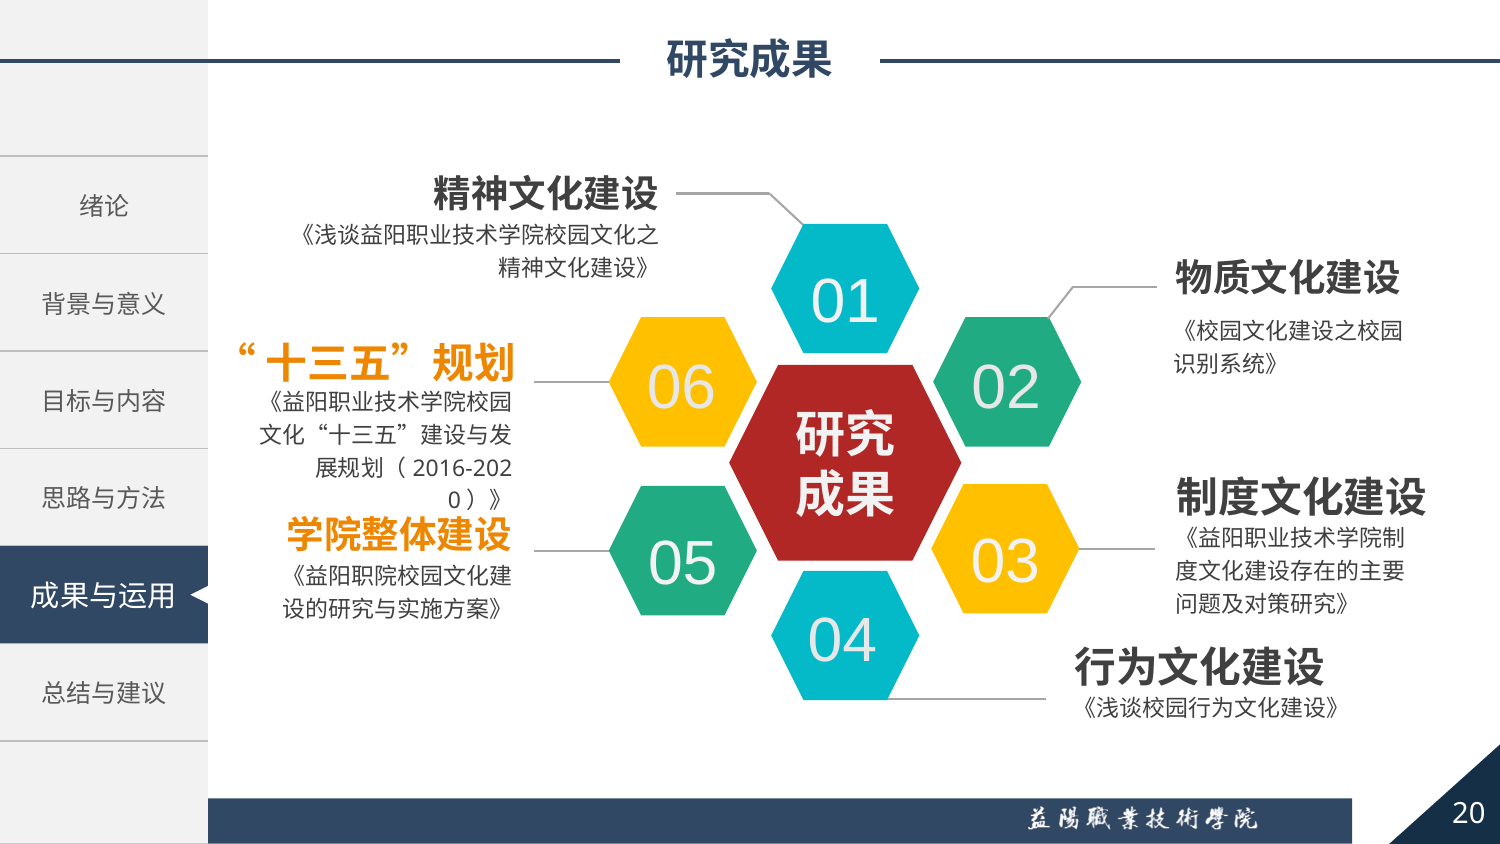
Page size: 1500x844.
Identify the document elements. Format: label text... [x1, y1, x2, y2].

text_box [1047, 285, 1158, 320]
text_box 《浅谈校园行为文化建设》 [1062, 682, 1414, 727]
text_box 精神文化建设 [422, 164, 670, 209]
text_box 研究成果 [620, 25, 880, 91]
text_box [675, 192, 805, 227]
text_box 行为文化建设 [1063, 635, 1337, 682]
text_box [932, 316, 1082, 448]
text_box 《益阳职院校园文化建设的研究与实施方案》 [266, 550, 524, 628]
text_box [608, 316, 758, 448]
text_box 《益阳职业技术学院校园文化“十三五”建设与发展规划（2016-2020）》 [241, 376, 524, 520]
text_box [608, 485, 758, 616]
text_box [930, 483, 1080, 614]
text_box 物质文化建设 [1164, 248, 1413, 305]
text_box 《校园文化建设之校园识别系统》 [1162, 305, 1426, 383]
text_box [728, 364, 962, 562]
text_box 制度文化建设 [1165, 465, 1439, 527]
picture [1007, 790, 1303, 844]
text_box “十三五”规划 [202, 331, 528, 393]
text_box 《浅谈益阳职业技术学院校园文化之精神文化建设》 [266, 209, 671, 287]
text_box 学院整体建设 [275, 505, 523, 550]
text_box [770, 570, 920, 701]
text_box 《益阳职业技术学院制度文化建设存在的主要问题及对策研究》 [1164, 512, 1428, 623]
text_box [770, 223, 920, 354]
